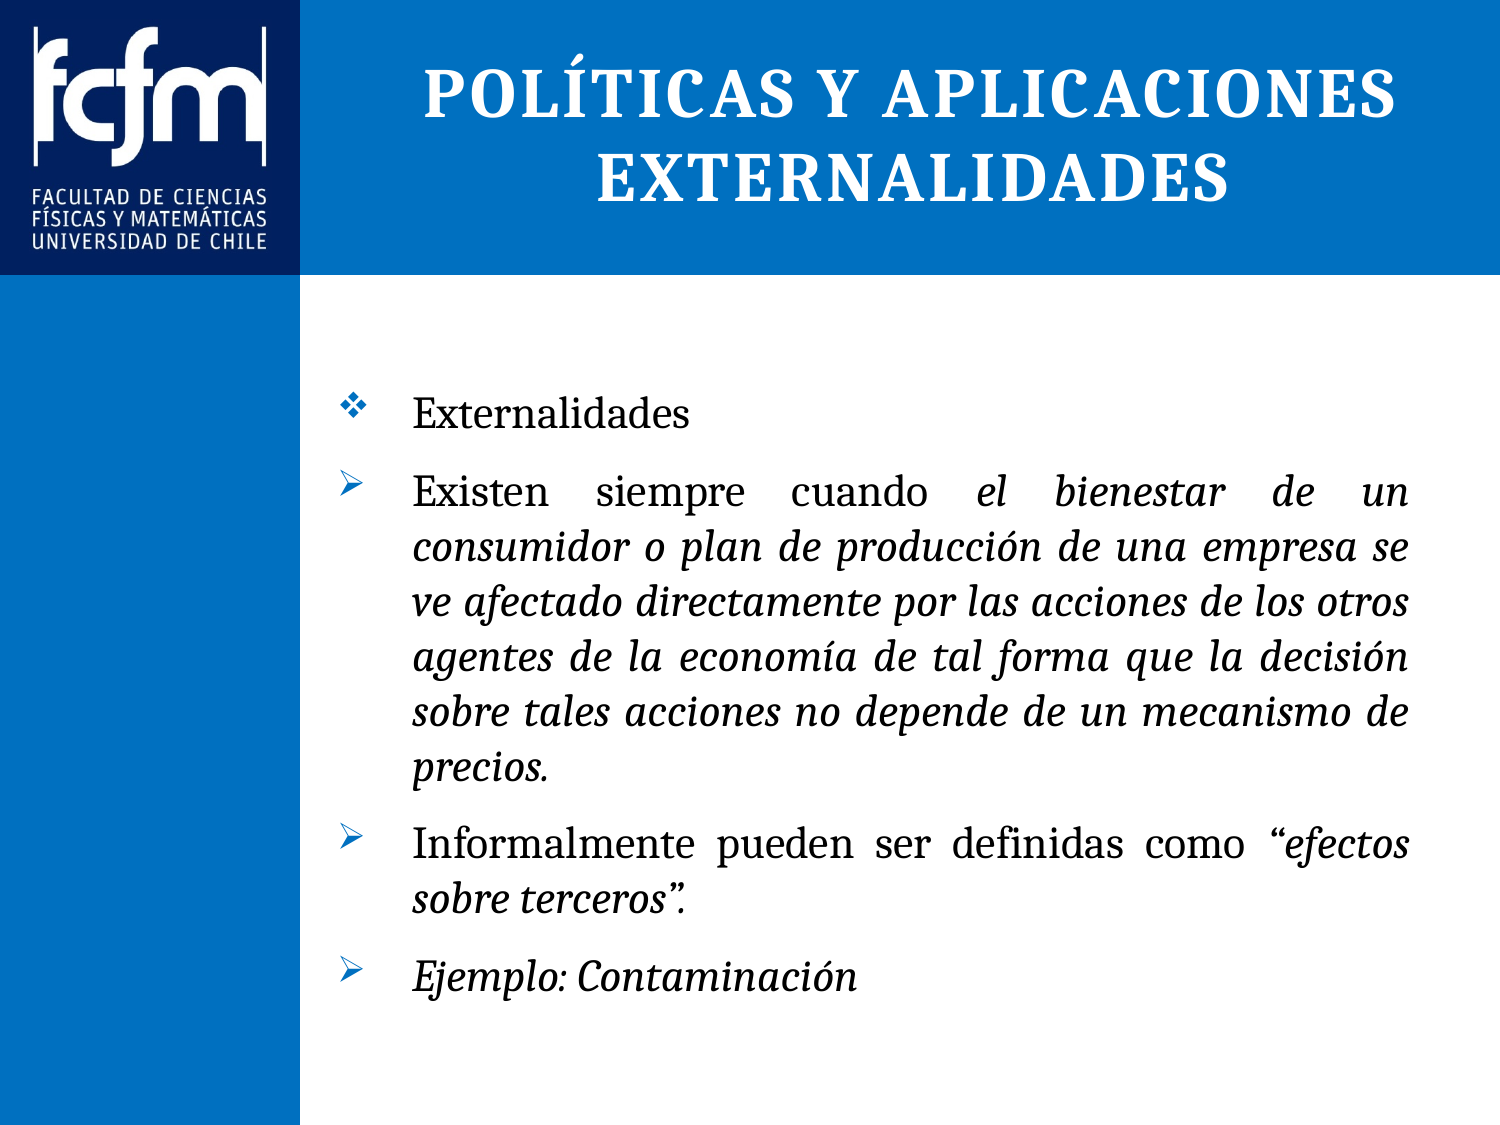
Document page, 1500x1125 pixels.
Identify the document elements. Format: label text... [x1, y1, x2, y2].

picture [29, 18, 272, 254]
title Políticas y aplicaciones externalidades [399, 37, 1425, 225]
list Externalidades Existen siempre cuando el bienestar de un consumidor o plan de producción de una empresa se ve afectado directamente por las acciones de los otros agentes de la economía de tal forma que la decisión sobre tales acciones no depende de un mecanismo de precios. Informalmente pueden ser definidas como “efectos sobre terceros”. Ejemplo: Contaminación [322, 375, 1425, 1028]
